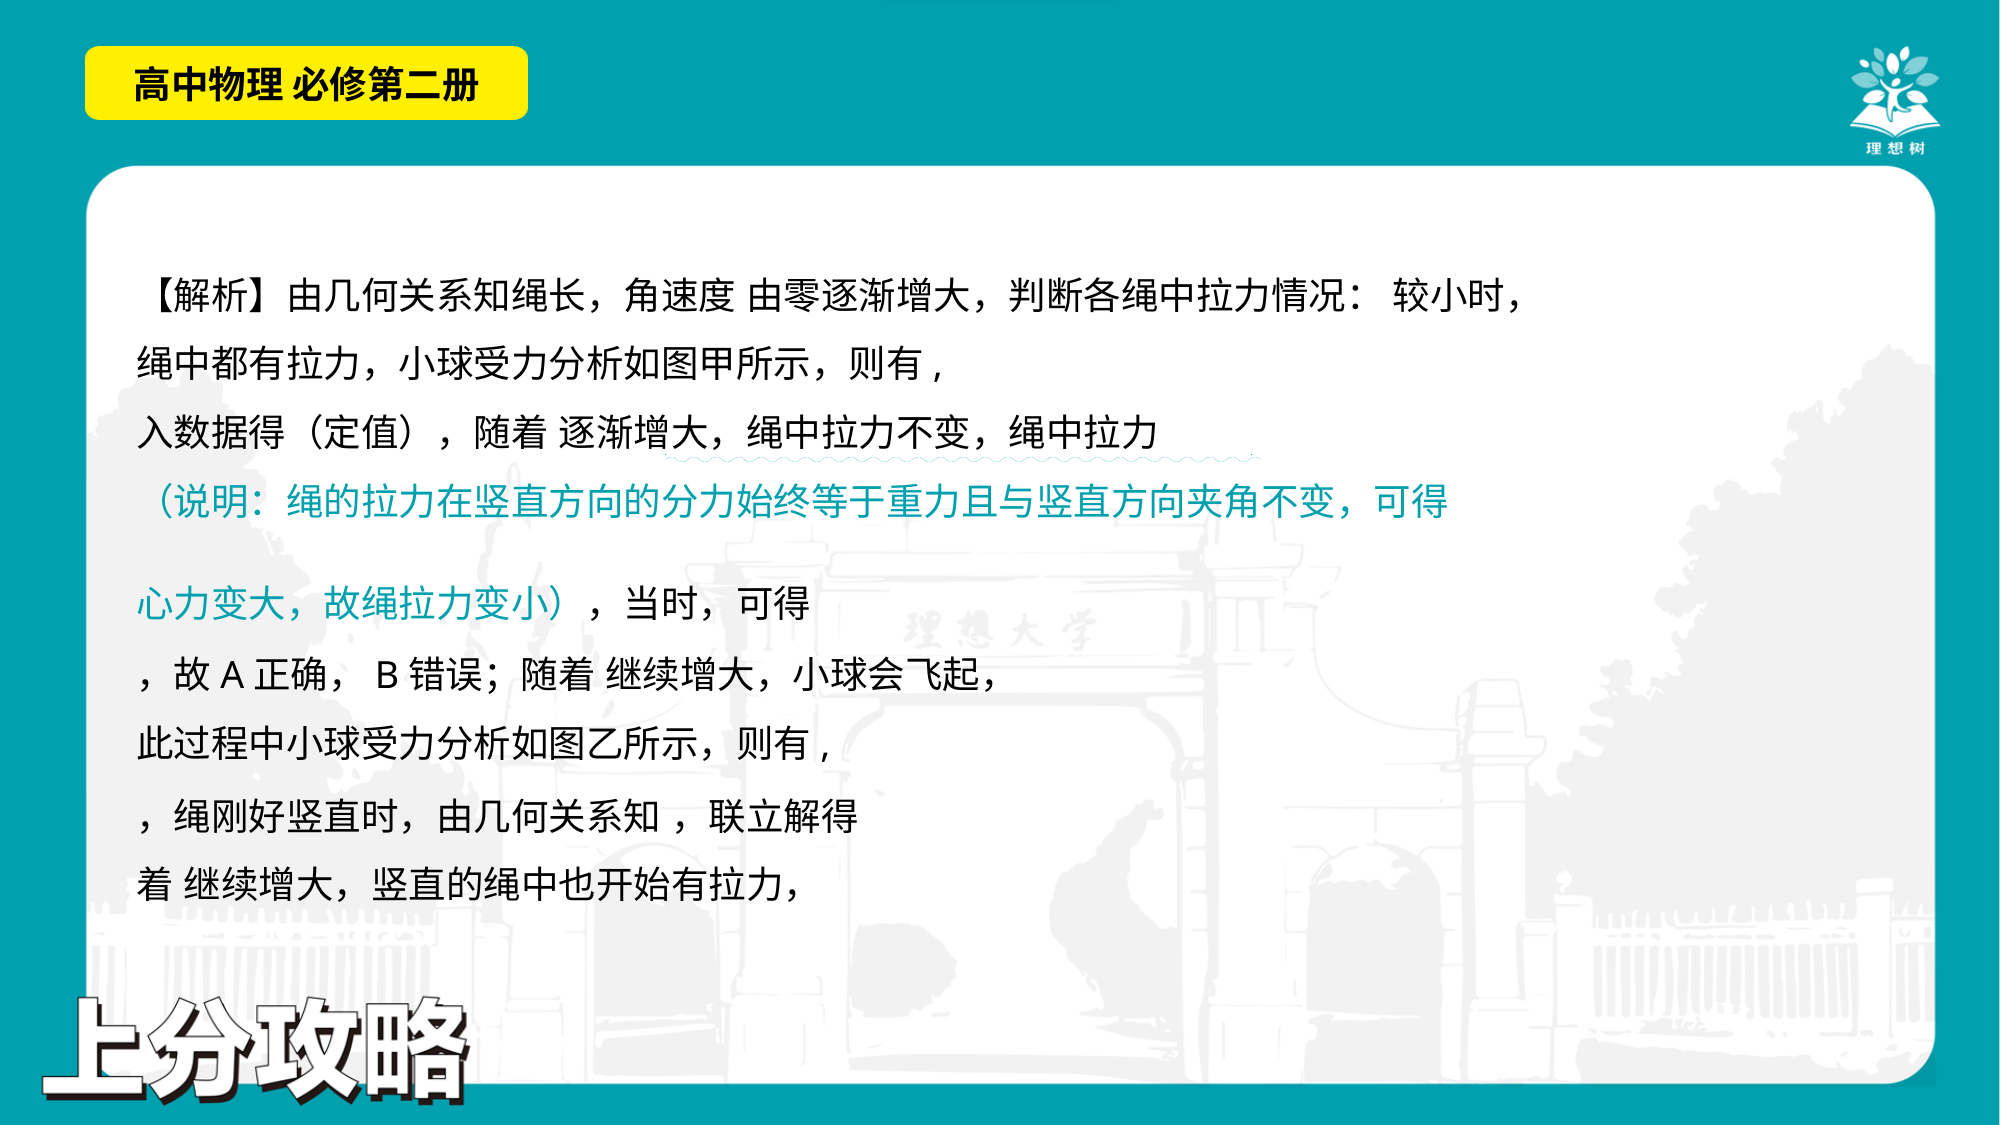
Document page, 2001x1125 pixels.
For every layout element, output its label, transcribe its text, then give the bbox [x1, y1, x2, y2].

picture [0, 0, 2000, 1125]
text_box . . [664, 384, 1788, 455]
